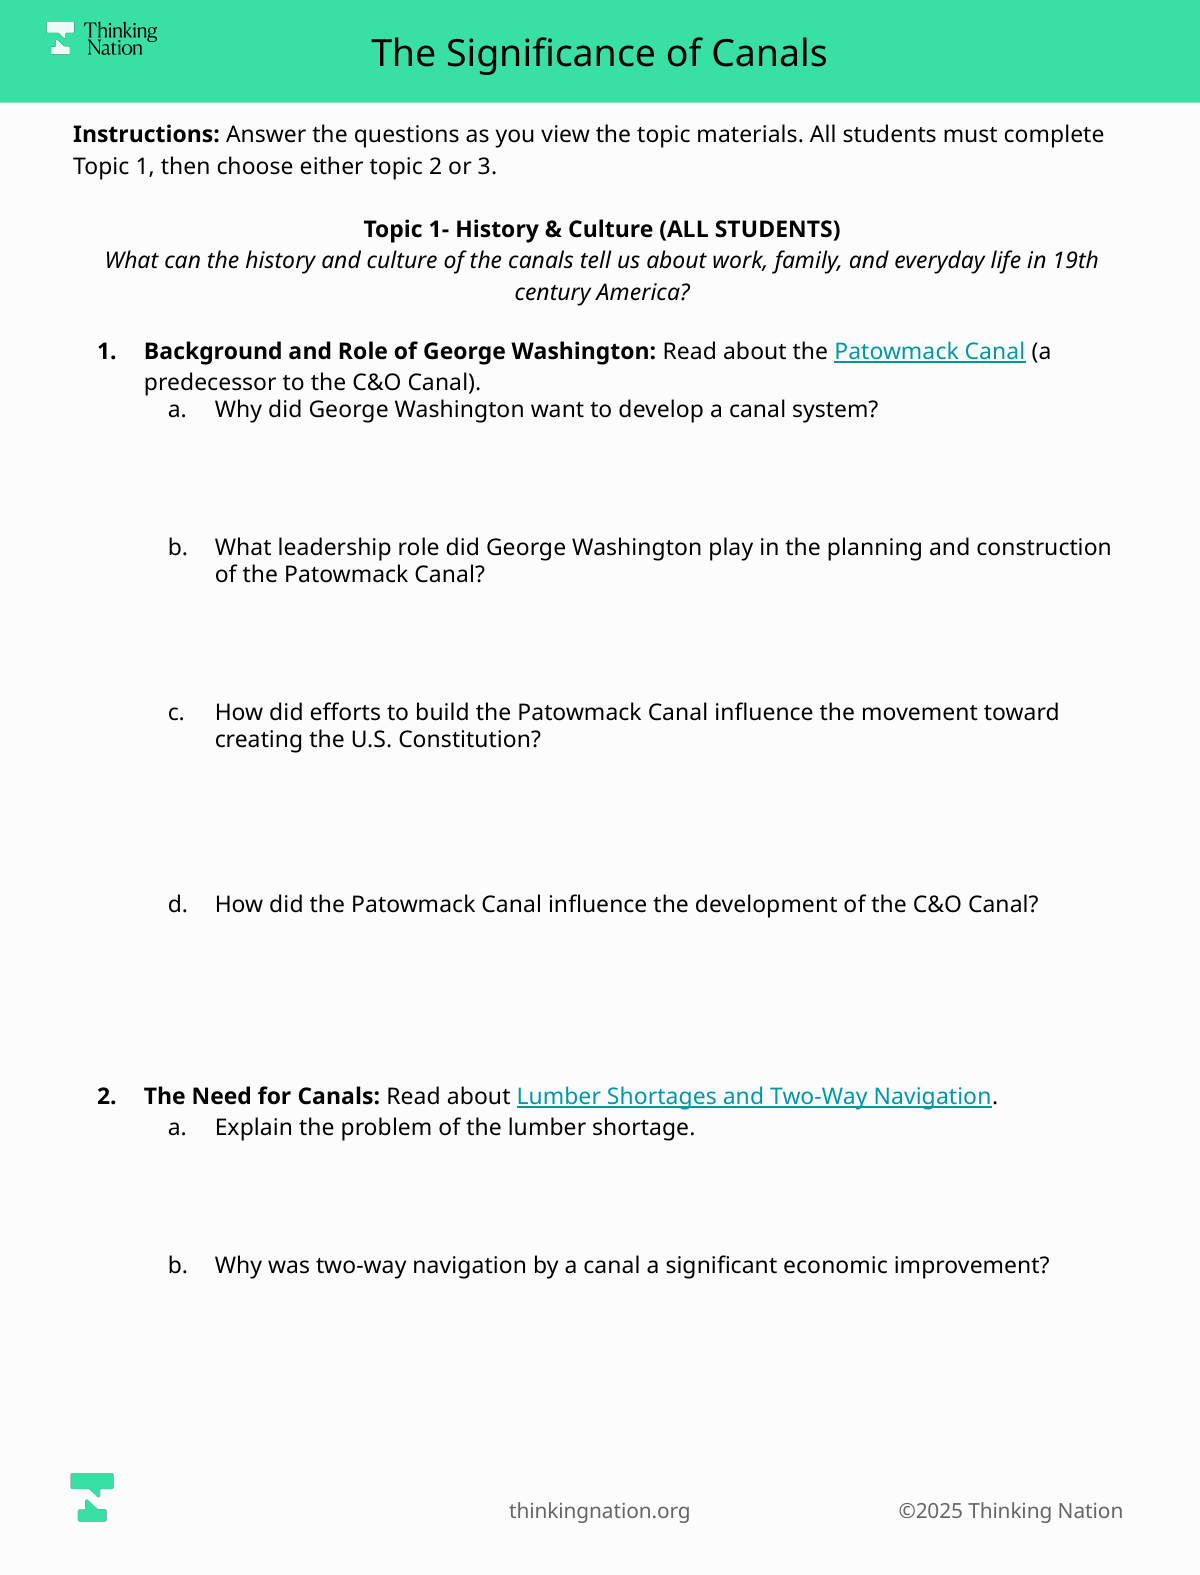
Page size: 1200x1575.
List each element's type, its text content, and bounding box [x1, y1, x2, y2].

picture [34, 11, 162, 65]
text_box The Significance of Canals [0, 0, 1200, 103]
text_box thinkingnation.org [457, 1483, 742, 1532]
text_box ©2025 Thinking Nation [854, 1483, 1139, 1532]
picture [58, 1463, 126, 1531]
text_box Instructions: Answer the questions as you view the topic materials. All students must complete Topic 1, then choose either topic 2 or 3. Topic 1- History & Culture (ALL STUDENTS) What can the history and culture of the canals tell us about work, family, and everyday life in 19th century America? Background and Role of George Washington: Read about the Patowmack Canal (a predecessor to the C&O Canal). Why did George Washington want to develop a canal system? What leadership role did George Washington play in the planning and construction of the Patowmack Canal? How did efforts to build the Patowmack Canal influence the movement toward creating the U.S. Constitution? How did the Patowmack Canal influence the development of the C&O Canal? The Need for Canals: Read about Lumber Shortages and Two-Way Navigation. Explain the problem of the lumber shortage. Why was two-way navigation by a canal a significant economic improvement? [58, 101, 1146, 1320]
